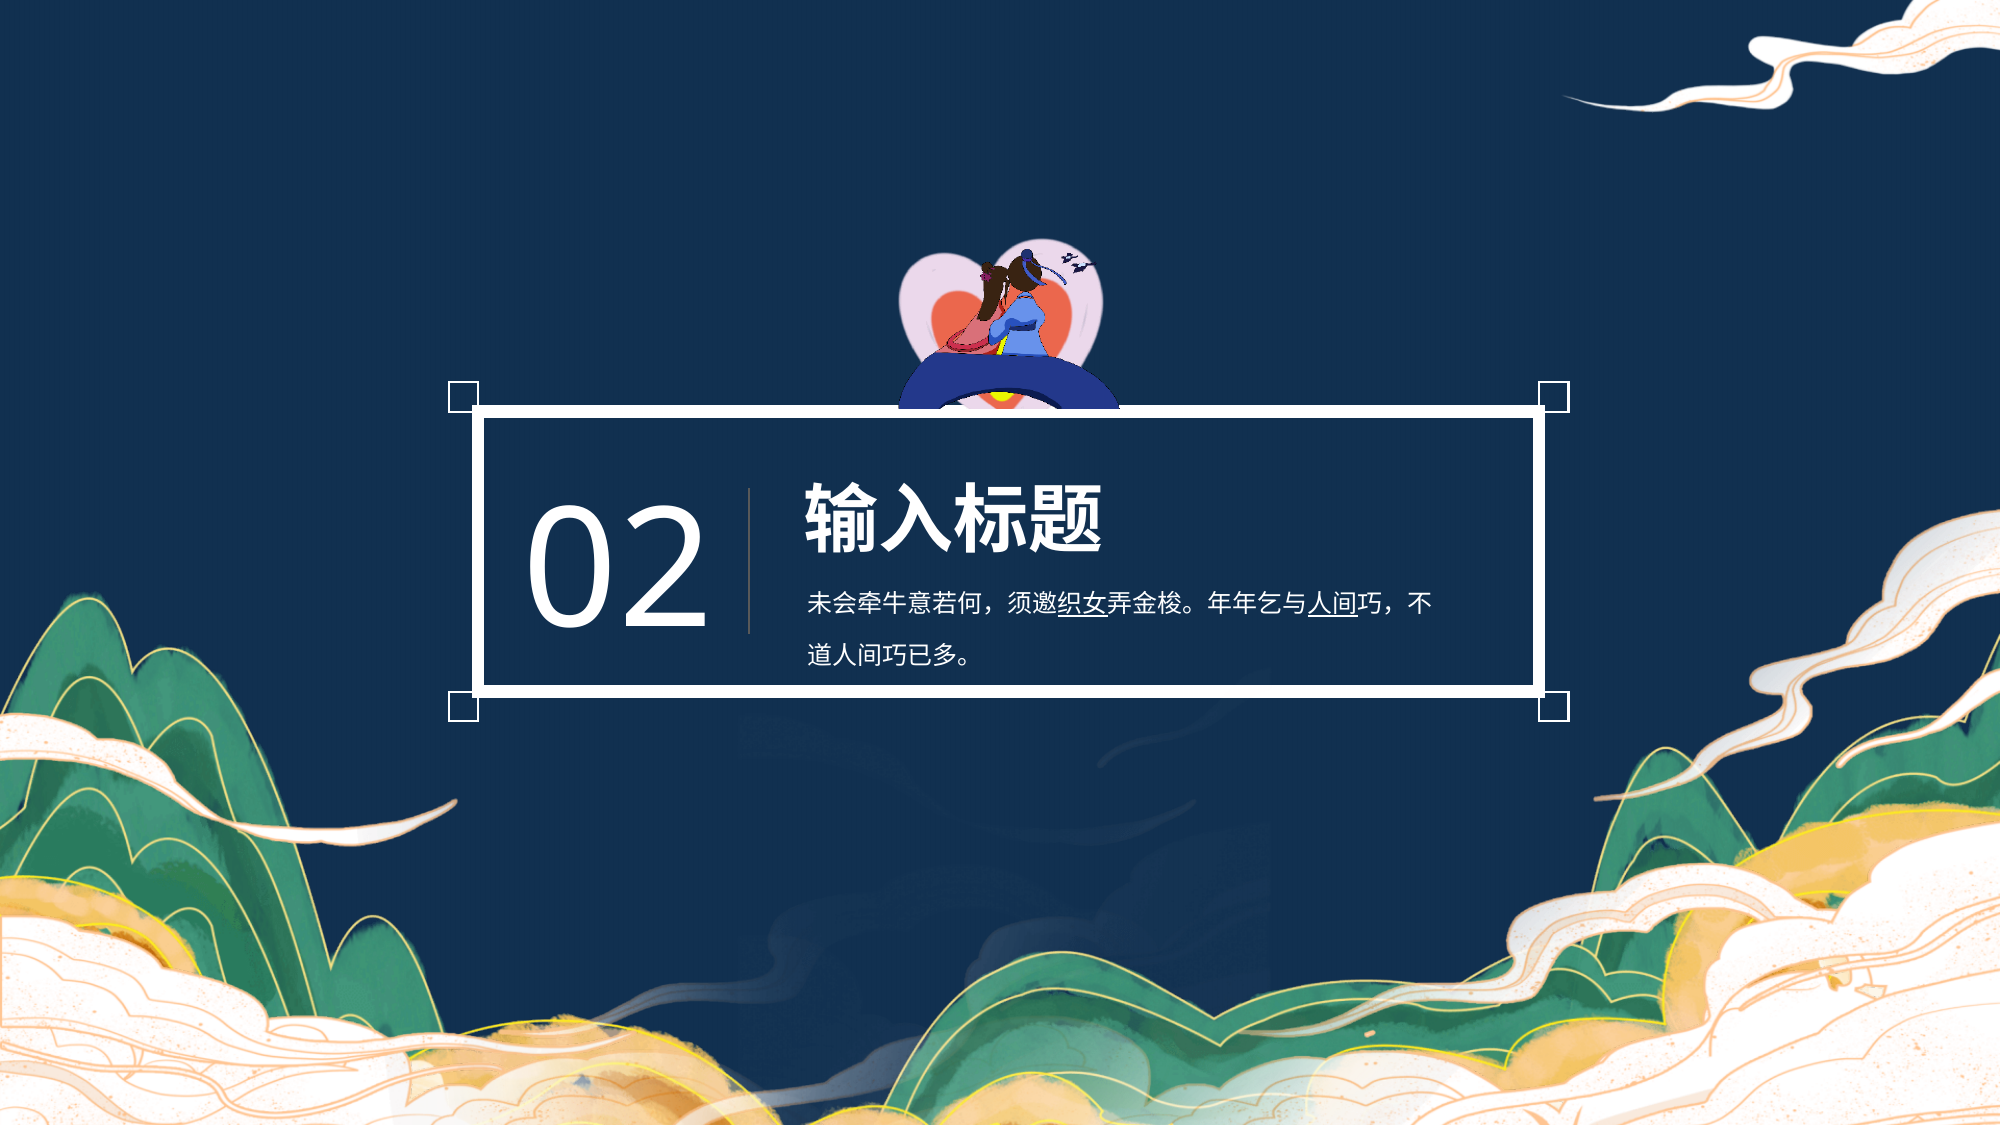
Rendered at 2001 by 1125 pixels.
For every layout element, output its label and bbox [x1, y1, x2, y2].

text_box [448, 382, 1569, 476]
picture [0, 0, 2000, 476]
text_box [0, 476, 2000, 1125]
